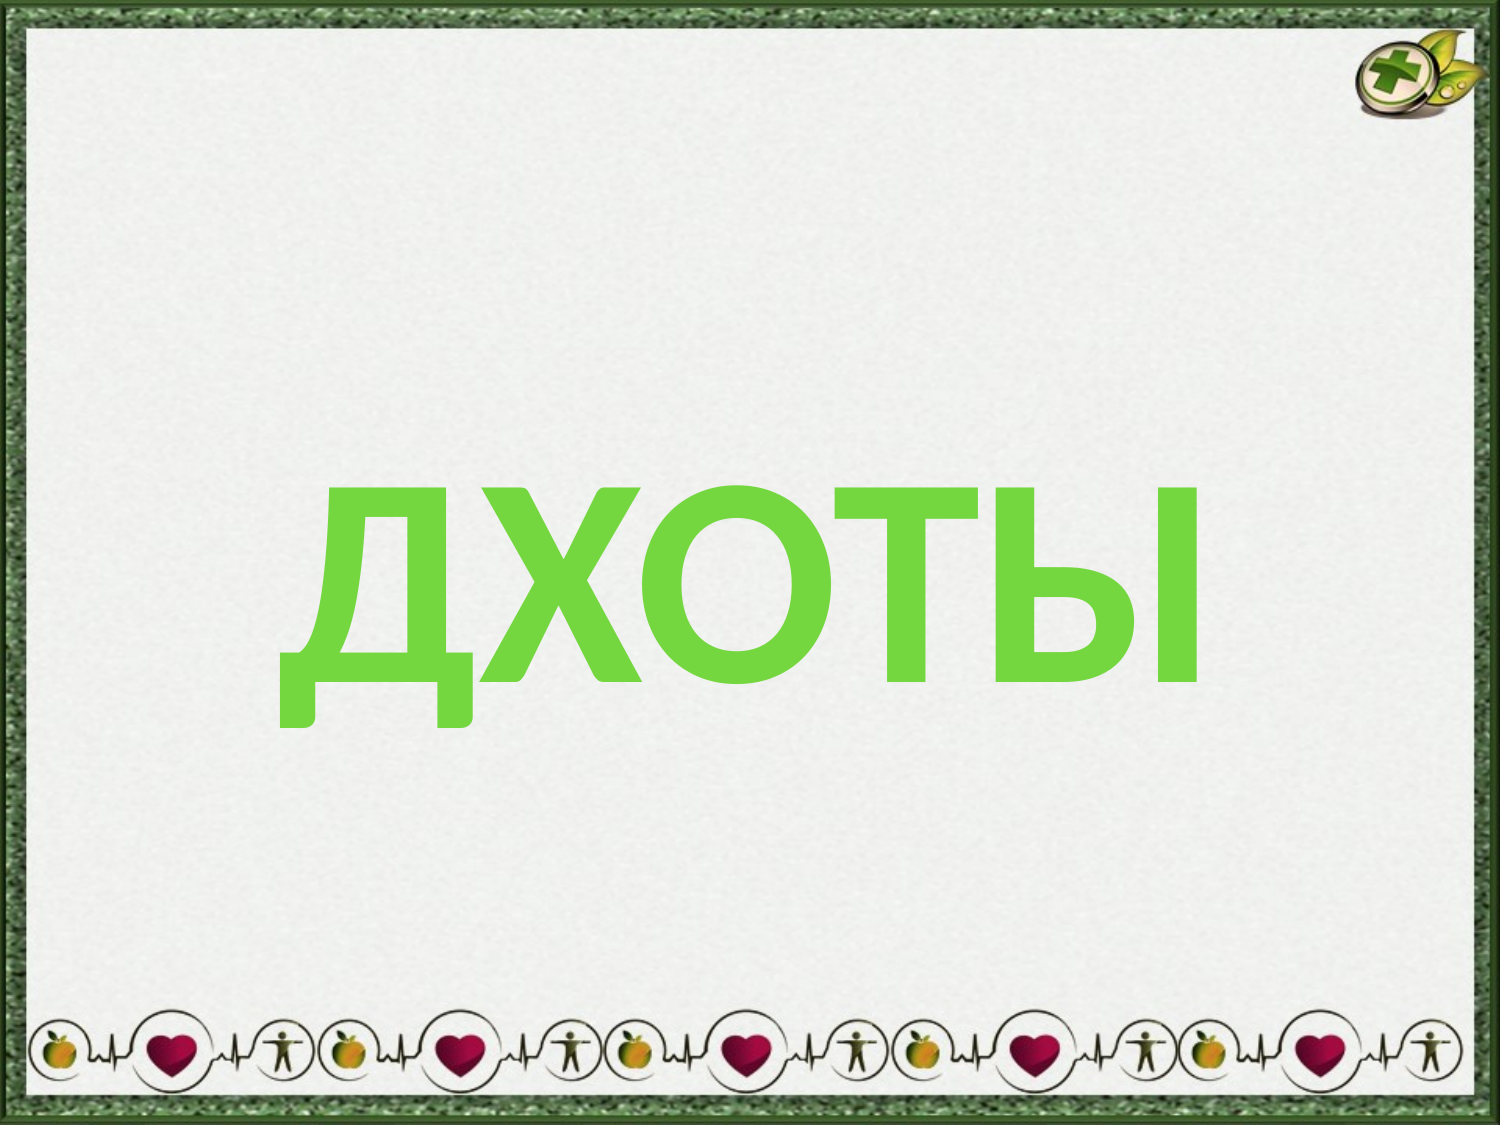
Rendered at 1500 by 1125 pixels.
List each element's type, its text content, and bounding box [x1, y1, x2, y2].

text_box ДХОТЫ [29, 374, 1468, 750]
picture [0, 0, 1500, 1125]
